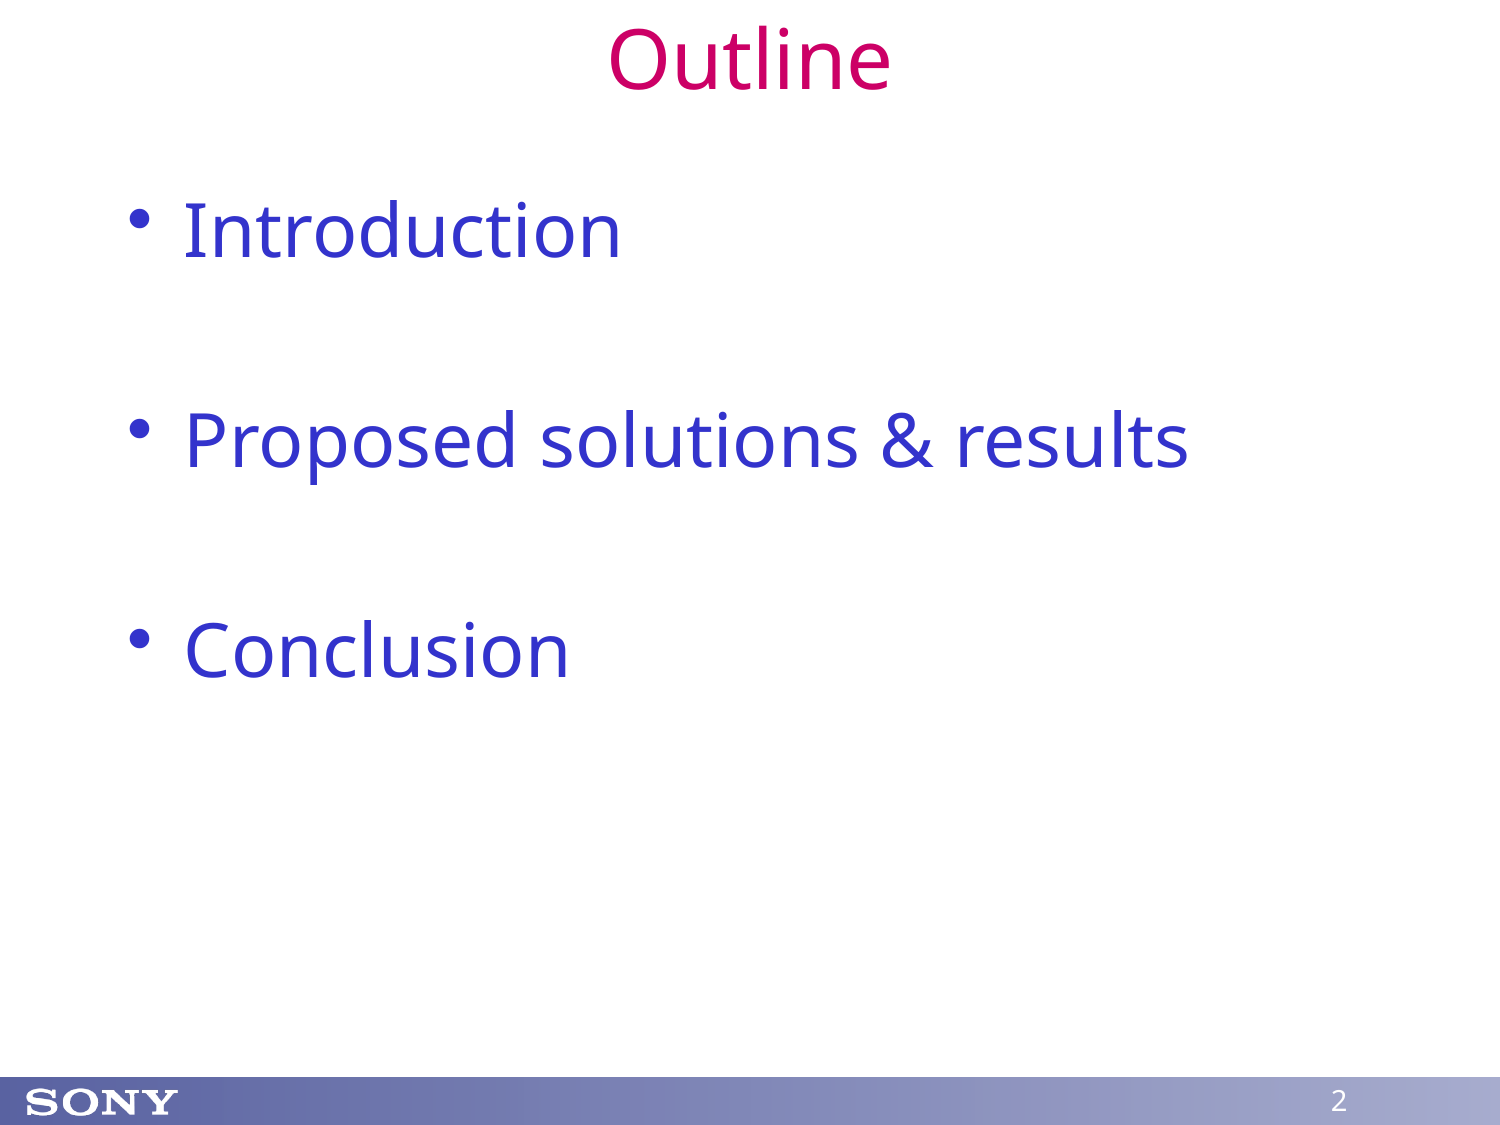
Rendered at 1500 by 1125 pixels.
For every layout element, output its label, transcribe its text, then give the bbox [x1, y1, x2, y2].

slide_number 2 [1049, 1074, 1363, 1125]
picture [26, 1088, 178, 1116]
title Outline [112, 0, 1388, 115]
list Introduction Proposed solutions & results Conclusion [112, 174, 1388, 1076]
